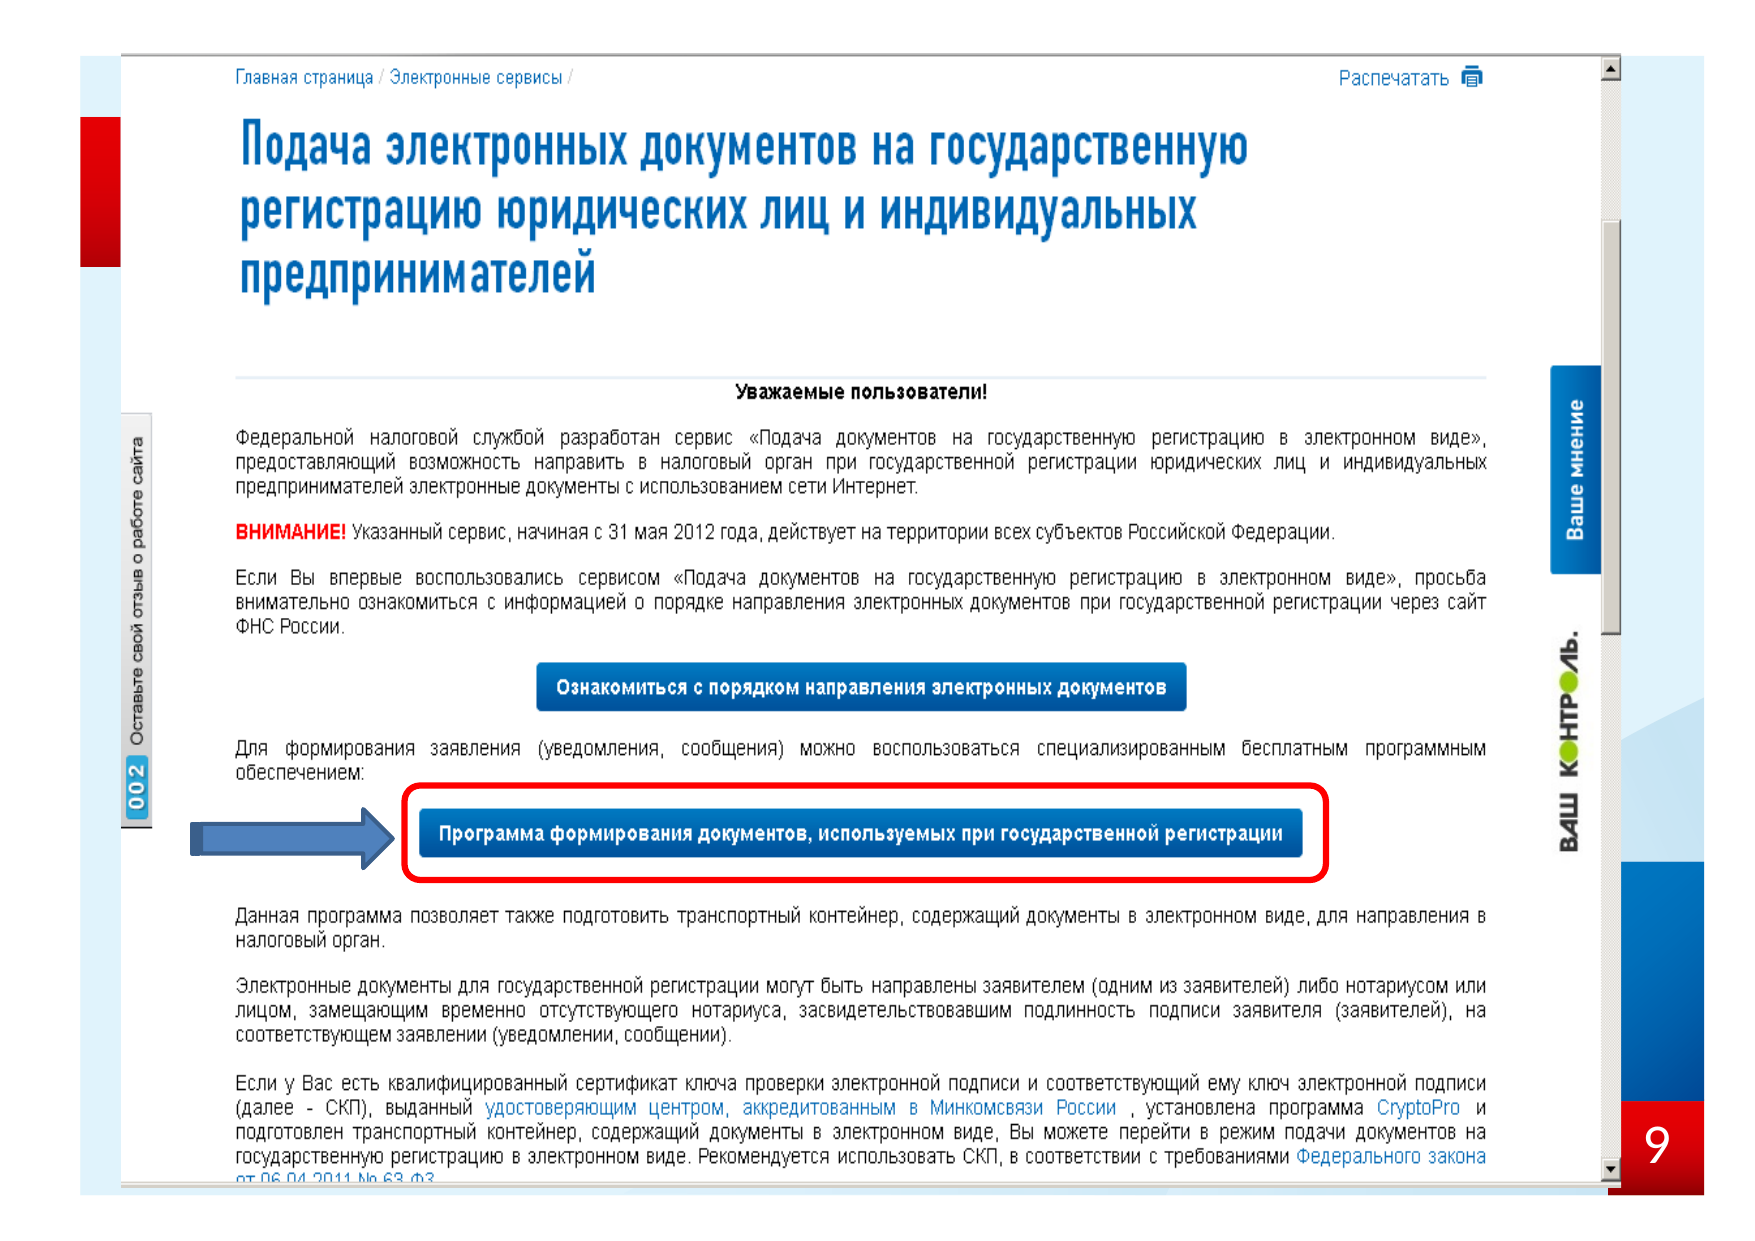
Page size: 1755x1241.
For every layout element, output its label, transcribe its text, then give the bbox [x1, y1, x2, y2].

slide_number 9 [1596, 1092, 1717, 1208]
picture [0, 0, 1754, 1240]
